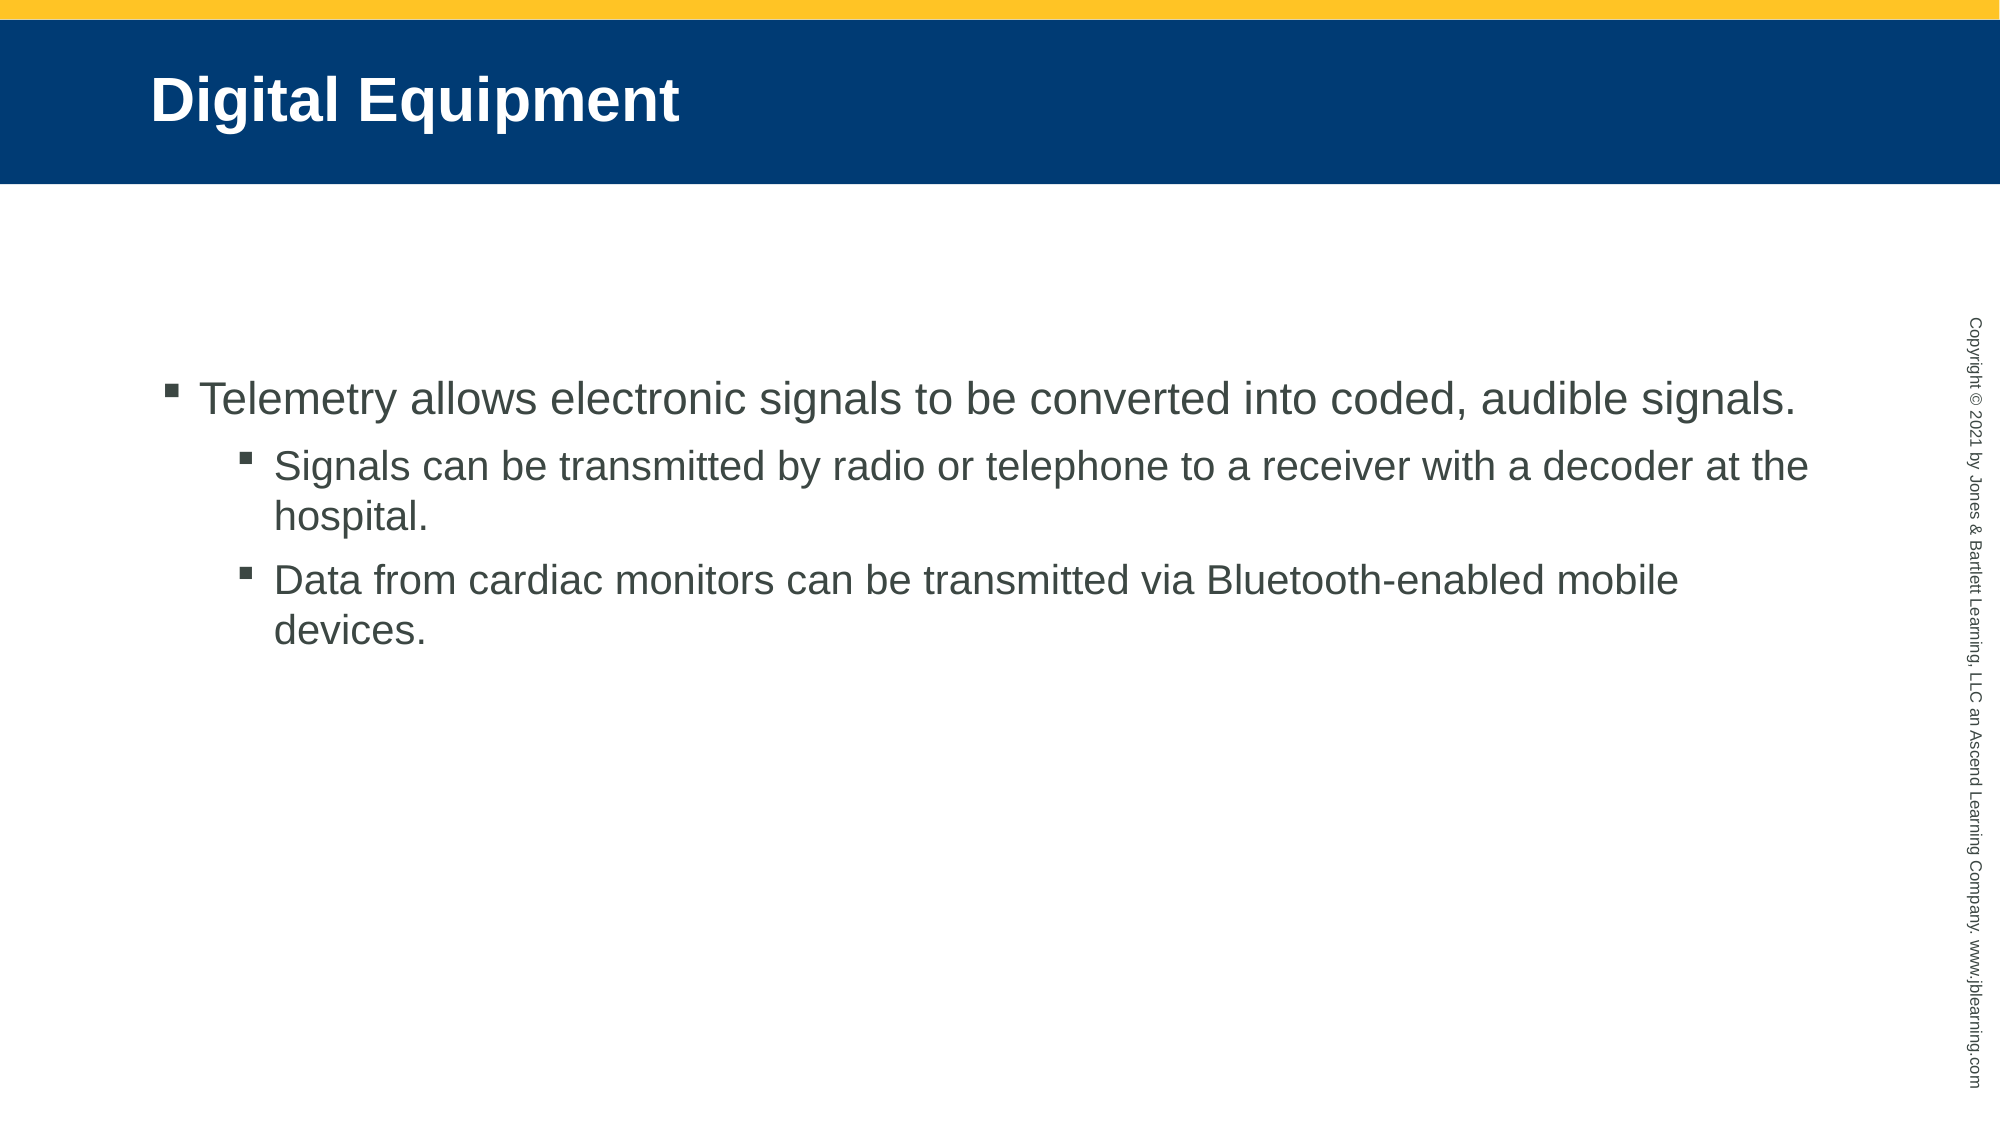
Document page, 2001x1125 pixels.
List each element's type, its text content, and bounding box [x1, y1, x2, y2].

list Telemetry allows electronic signals to be converted into coded, audible signals. Signals can be transmitted by radio or telephone to a receiver with a decoder at the hospital. Data from cardiac monitors can be transmitted via Bluetooth-enabled mobile devices. [146, 361, 1859, 1016]
title Digital Equipment [0, 19, 2000, 185]
